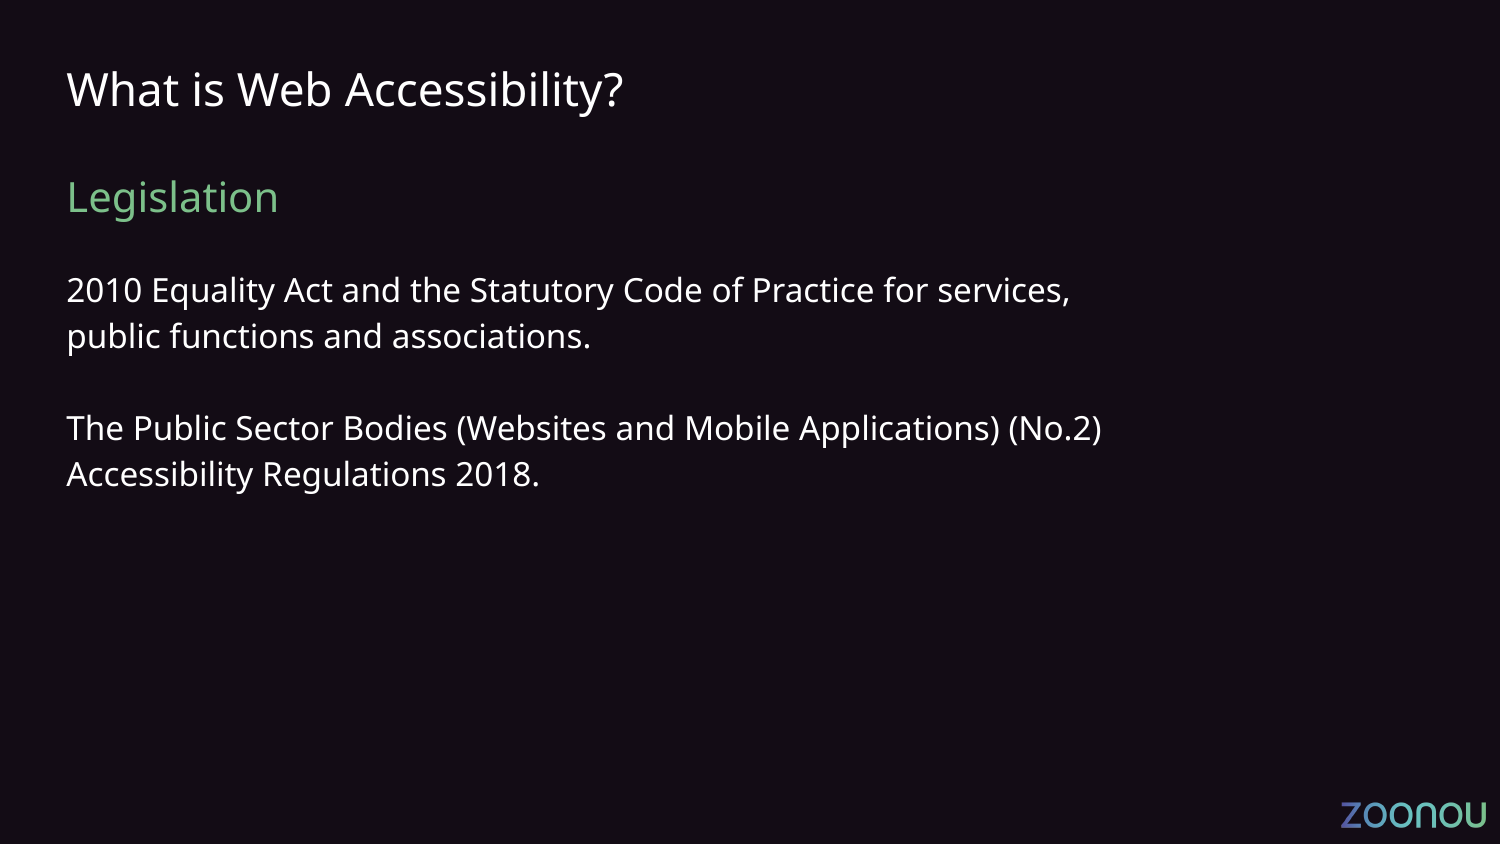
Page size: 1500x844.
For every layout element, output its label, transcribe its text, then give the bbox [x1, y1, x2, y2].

title What is Web Accessibility? [51, 45, 1196, 132]
list 2010 Equality Act and the Statutory Code of Practice for services, public functions and associations. The Public Sector Bodies (Websites and Mobile Applications) (No.2) Accessibility Regulations 2018. [51, 248, 1196, 636]
picture [1335, 790, 1492, 833]
subtitle Legislation [51, 148, 1196, 227]
